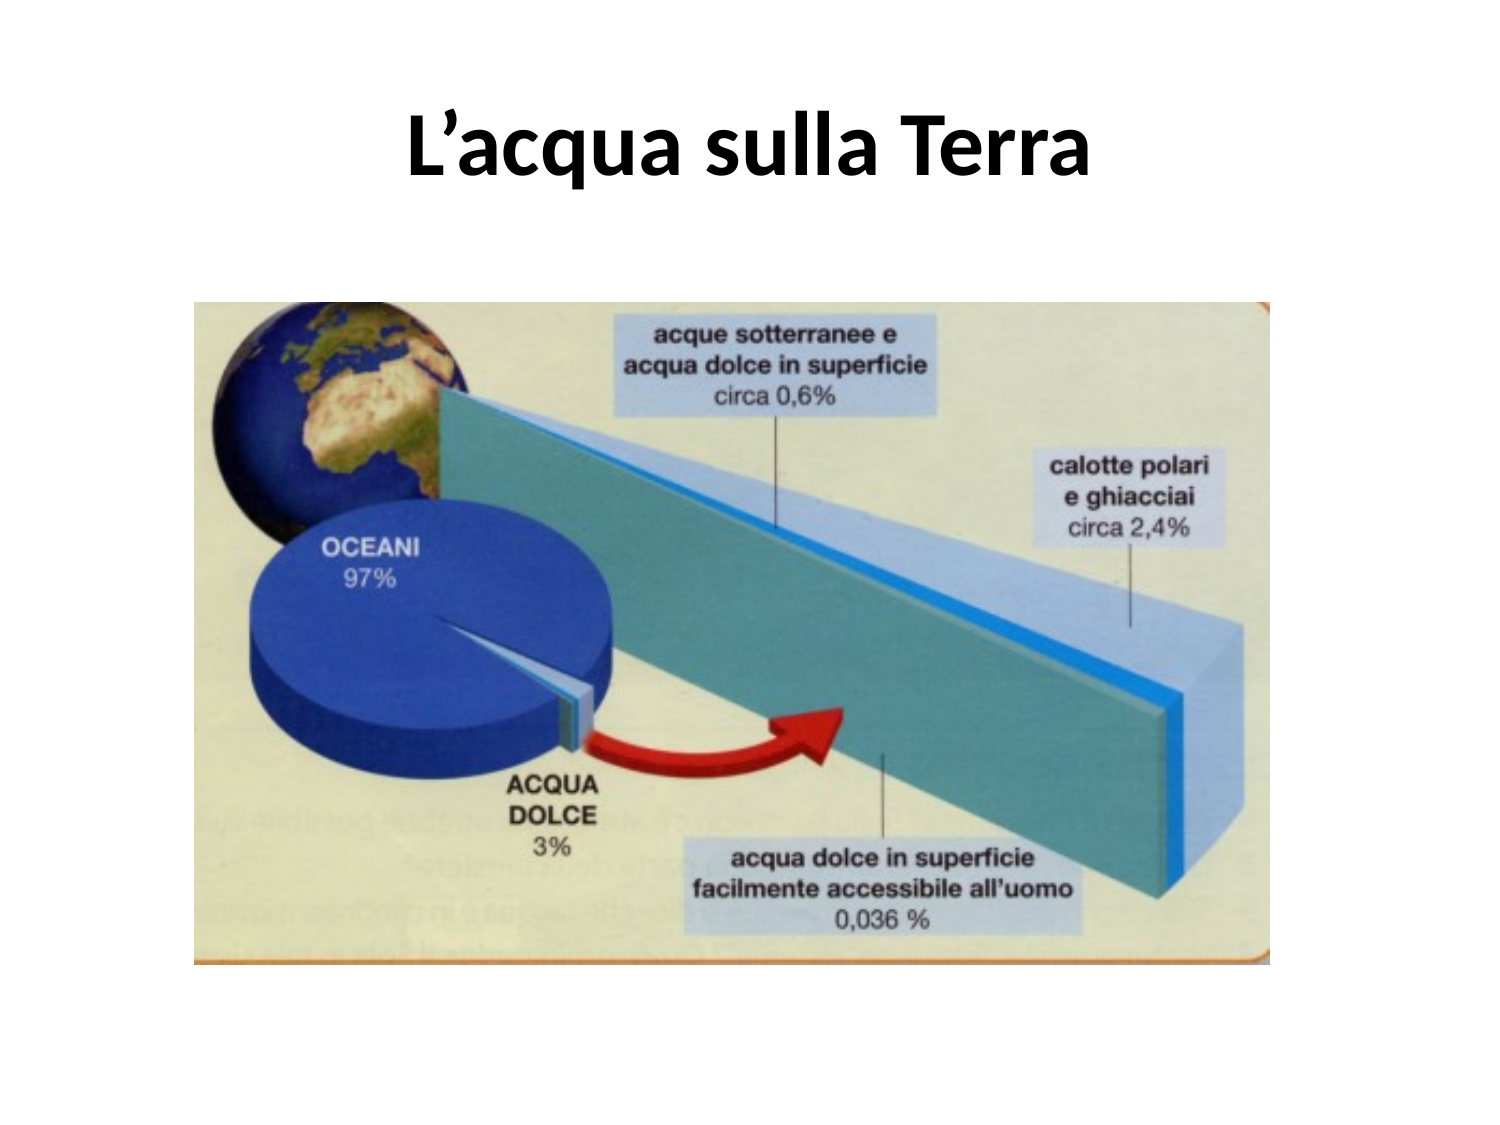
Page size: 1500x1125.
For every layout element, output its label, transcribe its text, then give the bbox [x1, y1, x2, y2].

title L’acqua sulla Terra [75, 45, 1425, 233]
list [194, 302, 1270, 965]
